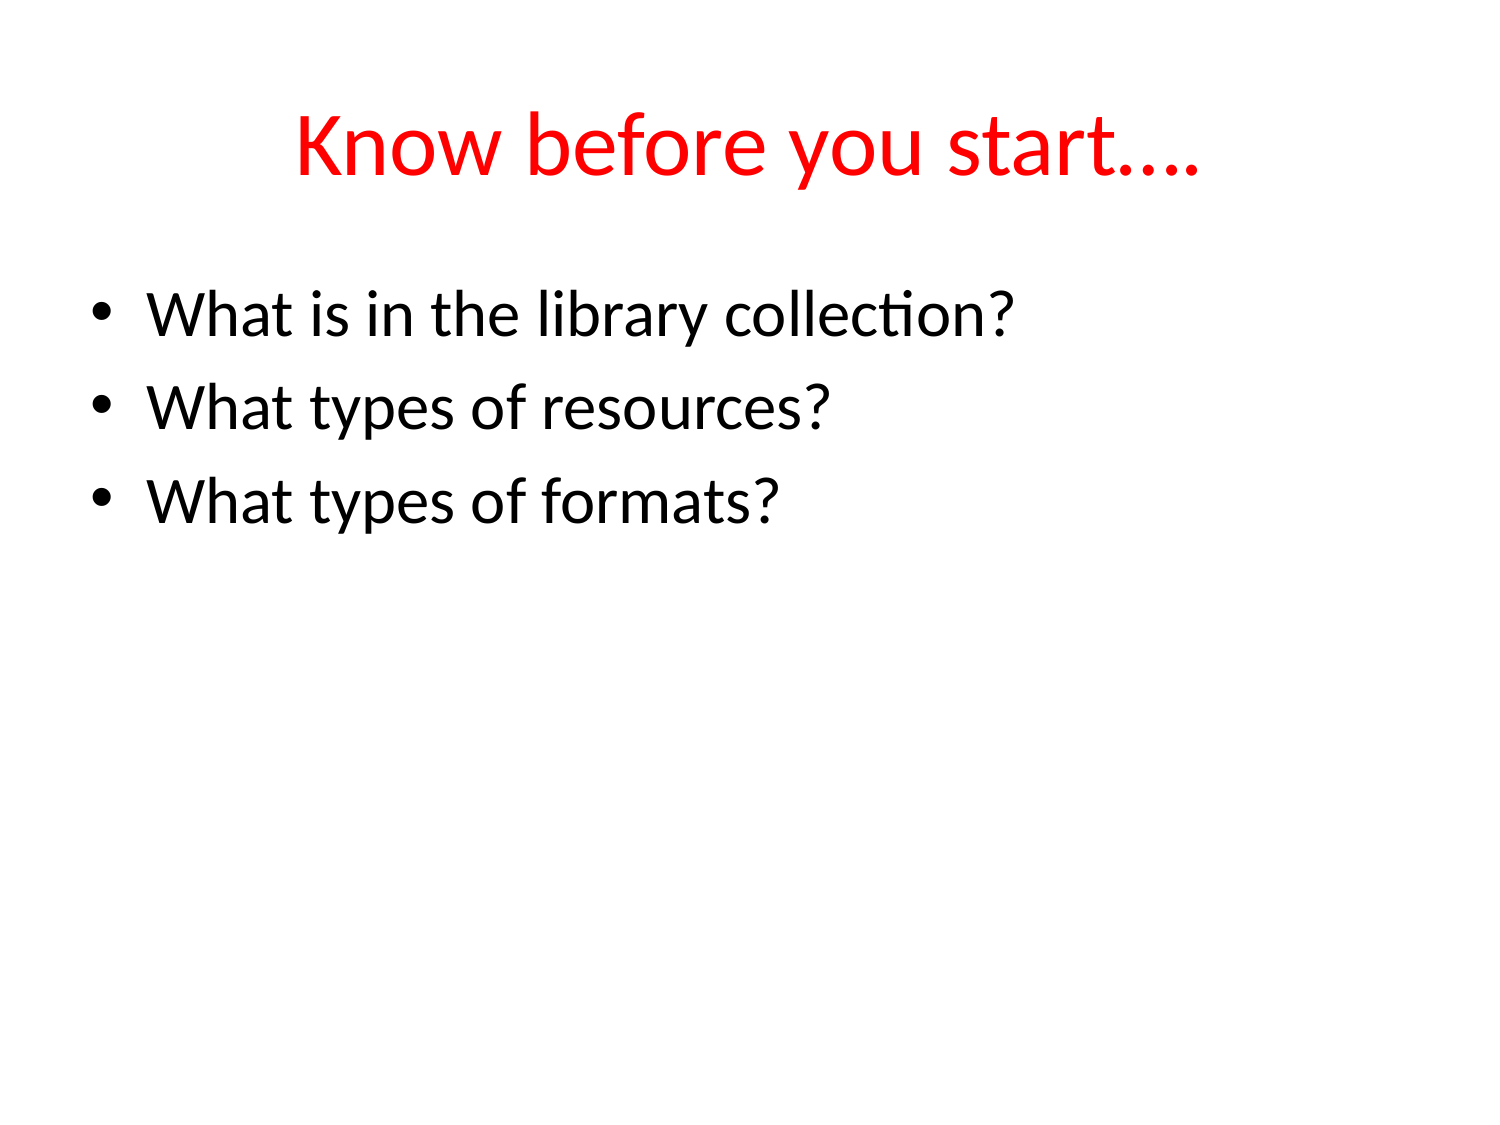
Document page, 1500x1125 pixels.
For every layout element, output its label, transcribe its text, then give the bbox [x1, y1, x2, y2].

title Know before you start…. [75, 45, 1425, 233]
list What is in the library collection? What types of resources? What types of formats? [75, 262, 1425, 1005]
